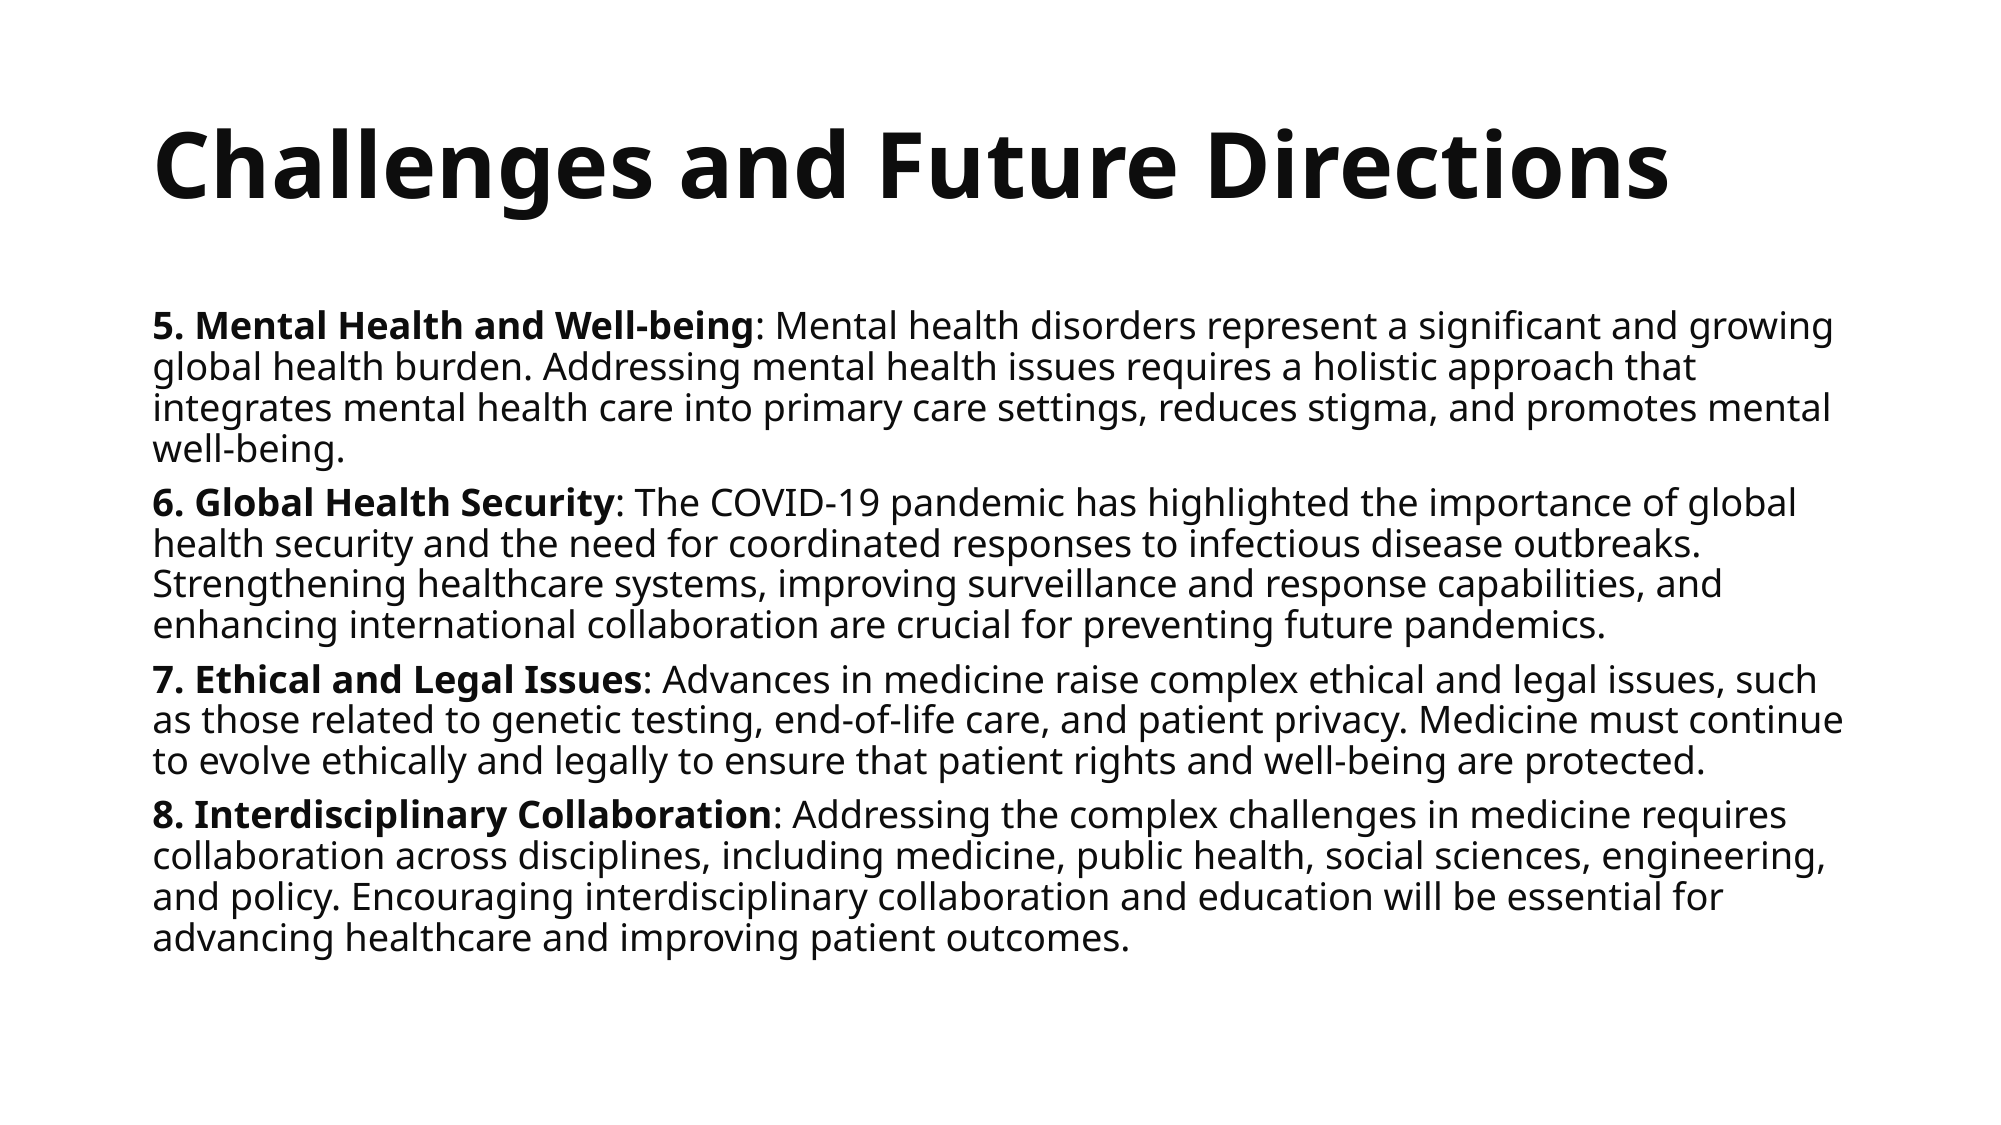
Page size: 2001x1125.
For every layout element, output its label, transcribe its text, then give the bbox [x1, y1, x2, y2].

title Challenges and Future Directions [137, 59, 1863, 278]
list 5. Mental Health and Well-being: Mental health disorders represent a significant and growing global health burden. Addressing mental health issues requires a holistic approach that integrates mental health care into primary care settings, reduces stigma, and promotes mental well-being. 6. Global Health Security: The COVID-19 pandemic has highlighted the importance of global health security and the need for coordinated responses to infectious disease outbreaks. Strengthening healthcare systems, improving surveillance and response capabilities, and enhancing international collaboration are crucial for preventing future pandemics. 7. Ethical and Legal Issues: Advances in medicine raise complex ethical and legal issues, such as those related to genetic testing, end-of-life care, and patient privacy. Medicine must continue to evolve ethically and legally to ensure that patient rights and well-being are protected. 8. Interdisciplinary Collaboration: Addressing the complex challenges in medicine requires collaboration across disciplines, including medicine, public health, social sciences, engineering, and policy. Encouraging interdisciplinary collaboration and education will be essential for advancing healthcare and improving patient outcomes. [137, 299, 1863, 1014]
